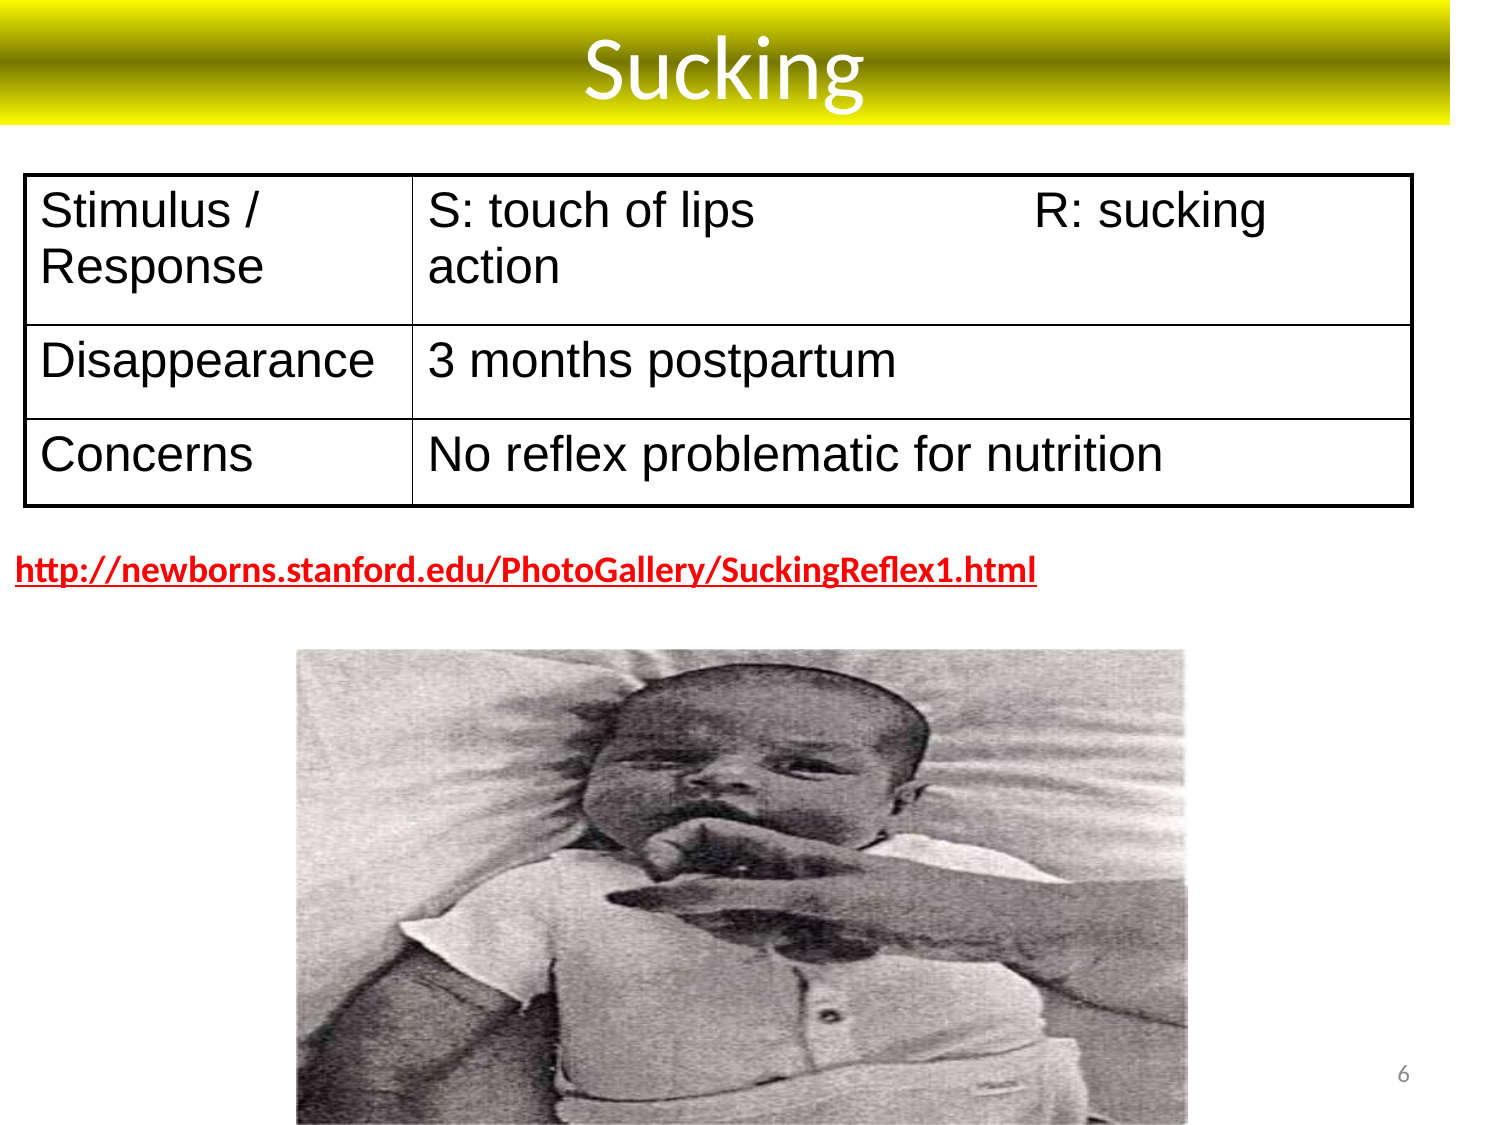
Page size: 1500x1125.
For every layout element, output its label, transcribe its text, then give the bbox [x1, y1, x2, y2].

table_cell No reflex problematic for nutrition [413, 420, 1410, 504]
text_box http://newborns.stanford.edu/PhotoGallery/SuckingReflex1.html [0, 537, 1213, 598]
table_cell 3 months postpartum [413, 326, 1410, 418]
table_header Stimulus / Response [27, 177, 412, 324]
table_cell Concerns [27, 420, 412, 504]
slide_number 6 [1191, 1042, 1425, 1103]
table_cell Disappearance [27, 326, 412, 418]
table_header S: touch of lips R: sucking action [413, 177, 1410, 324]
picture [296, 649, 1188, 1125]
title Sucking [0, 0, 1450, 125]
